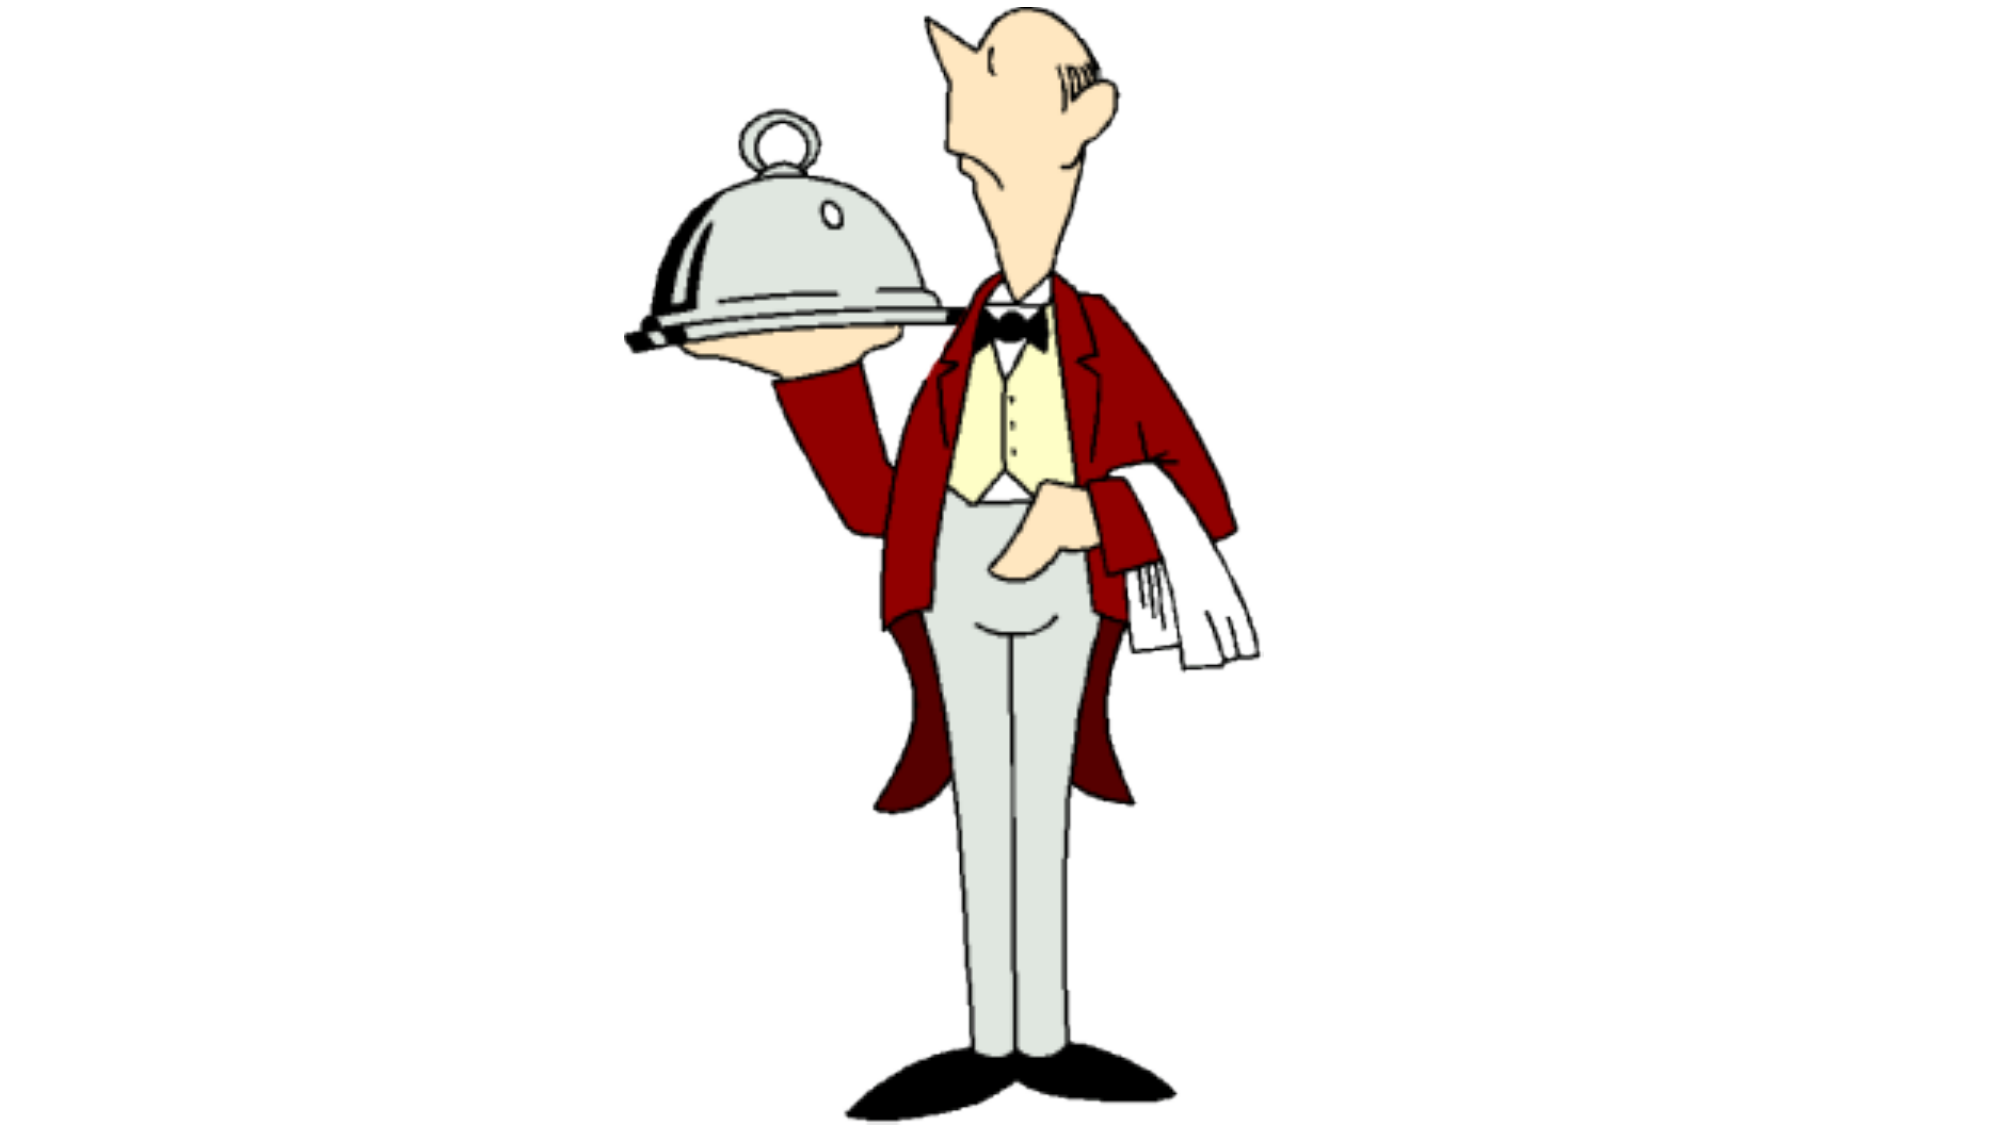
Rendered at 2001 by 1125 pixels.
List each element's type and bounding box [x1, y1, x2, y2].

picture [624, 7, 1264, 1125]
